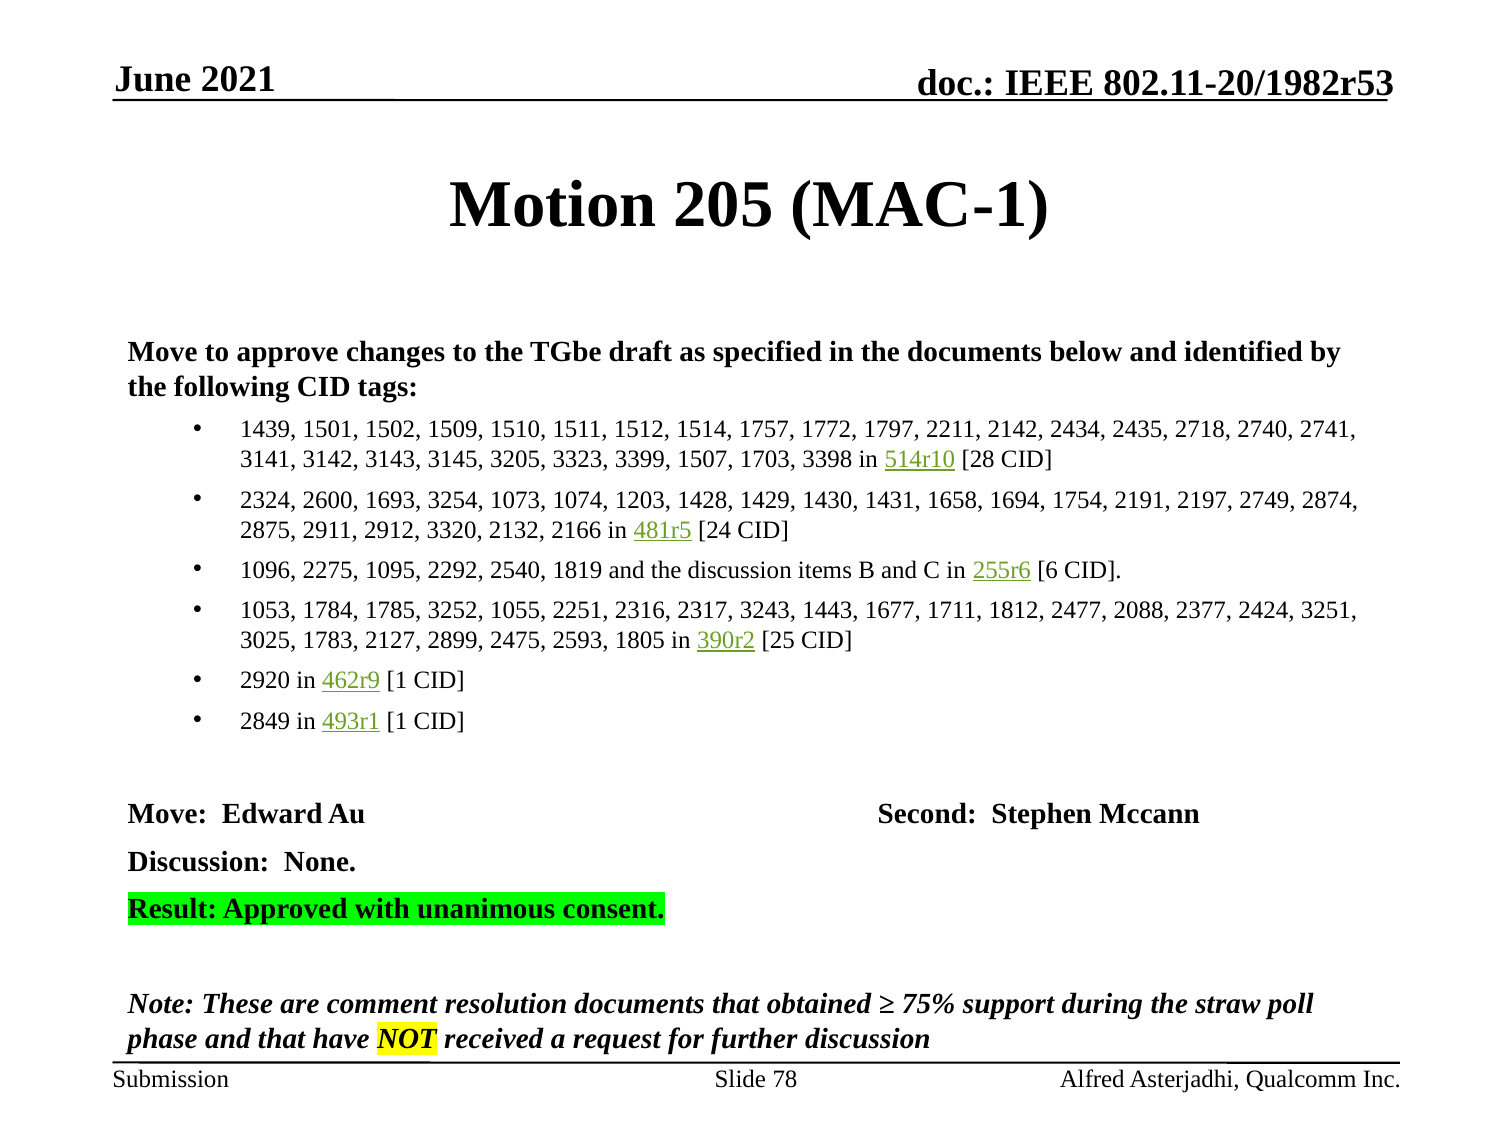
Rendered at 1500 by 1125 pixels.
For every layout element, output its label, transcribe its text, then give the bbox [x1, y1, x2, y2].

footer Alfred Asterjadhi, Qualcomm Inc. [878, 1061, 1402, 1093]
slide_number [114, 54, 423, 100]
slide_number Slide 78 [712, 1061, 800, 1123]
list Move to approve changes to the TGbe draft as specified in the documents below and identified by the following CID tags: 1439, 1501, 1502, 1509, 1510, 1511, 1512, 1514, 1757, 1772, 1797, 2211, 2142, 2434, 2435, 2718, 2740, 2741, 3141, 3142, 3143, 3145, 3205, 3323, 3399, 1507, 1703, 3398 in 514r10 [28 CID] 2324, 2600, 1693, 3254, 1073, 1074, 1203, 1428, 1429, 1430, 1431, 1658, 1694, 1754, 2191, 2197, 2749, 2874, 2875, 2911, 2912, 3320, 2132, 2166 in 481r5 [24 CID] 1096, 2275, 1095, 2292, 2540, 1819 and the discussion items B and C in 255r6 [6 CID]. 1053, 1784, 1785, 3252, 1055, 2251, 2316, 2317, 3243, 1443, 1677, 1711, 1812, 2477, 2088, 2377, 2424, 3251, 3025, 1783, 2127, 2899, 2475, 2593, 1805 in 390r2 [25 CID] 2920 in 462r9 [1 CID] 2849 in 493r1 [1 CID] Move: Edward Au Second: Stephen Mccann Discussion: None. Result: Approved with unanimous consent. Note: These are comment resolution documents that obtained ≥ 75% support during the straw poll phase and that have NOT received a request for further discussion [112, 324, 1388, 1063]
title Motion 205 (MAC-1) [112, 112, 1388, 288]
